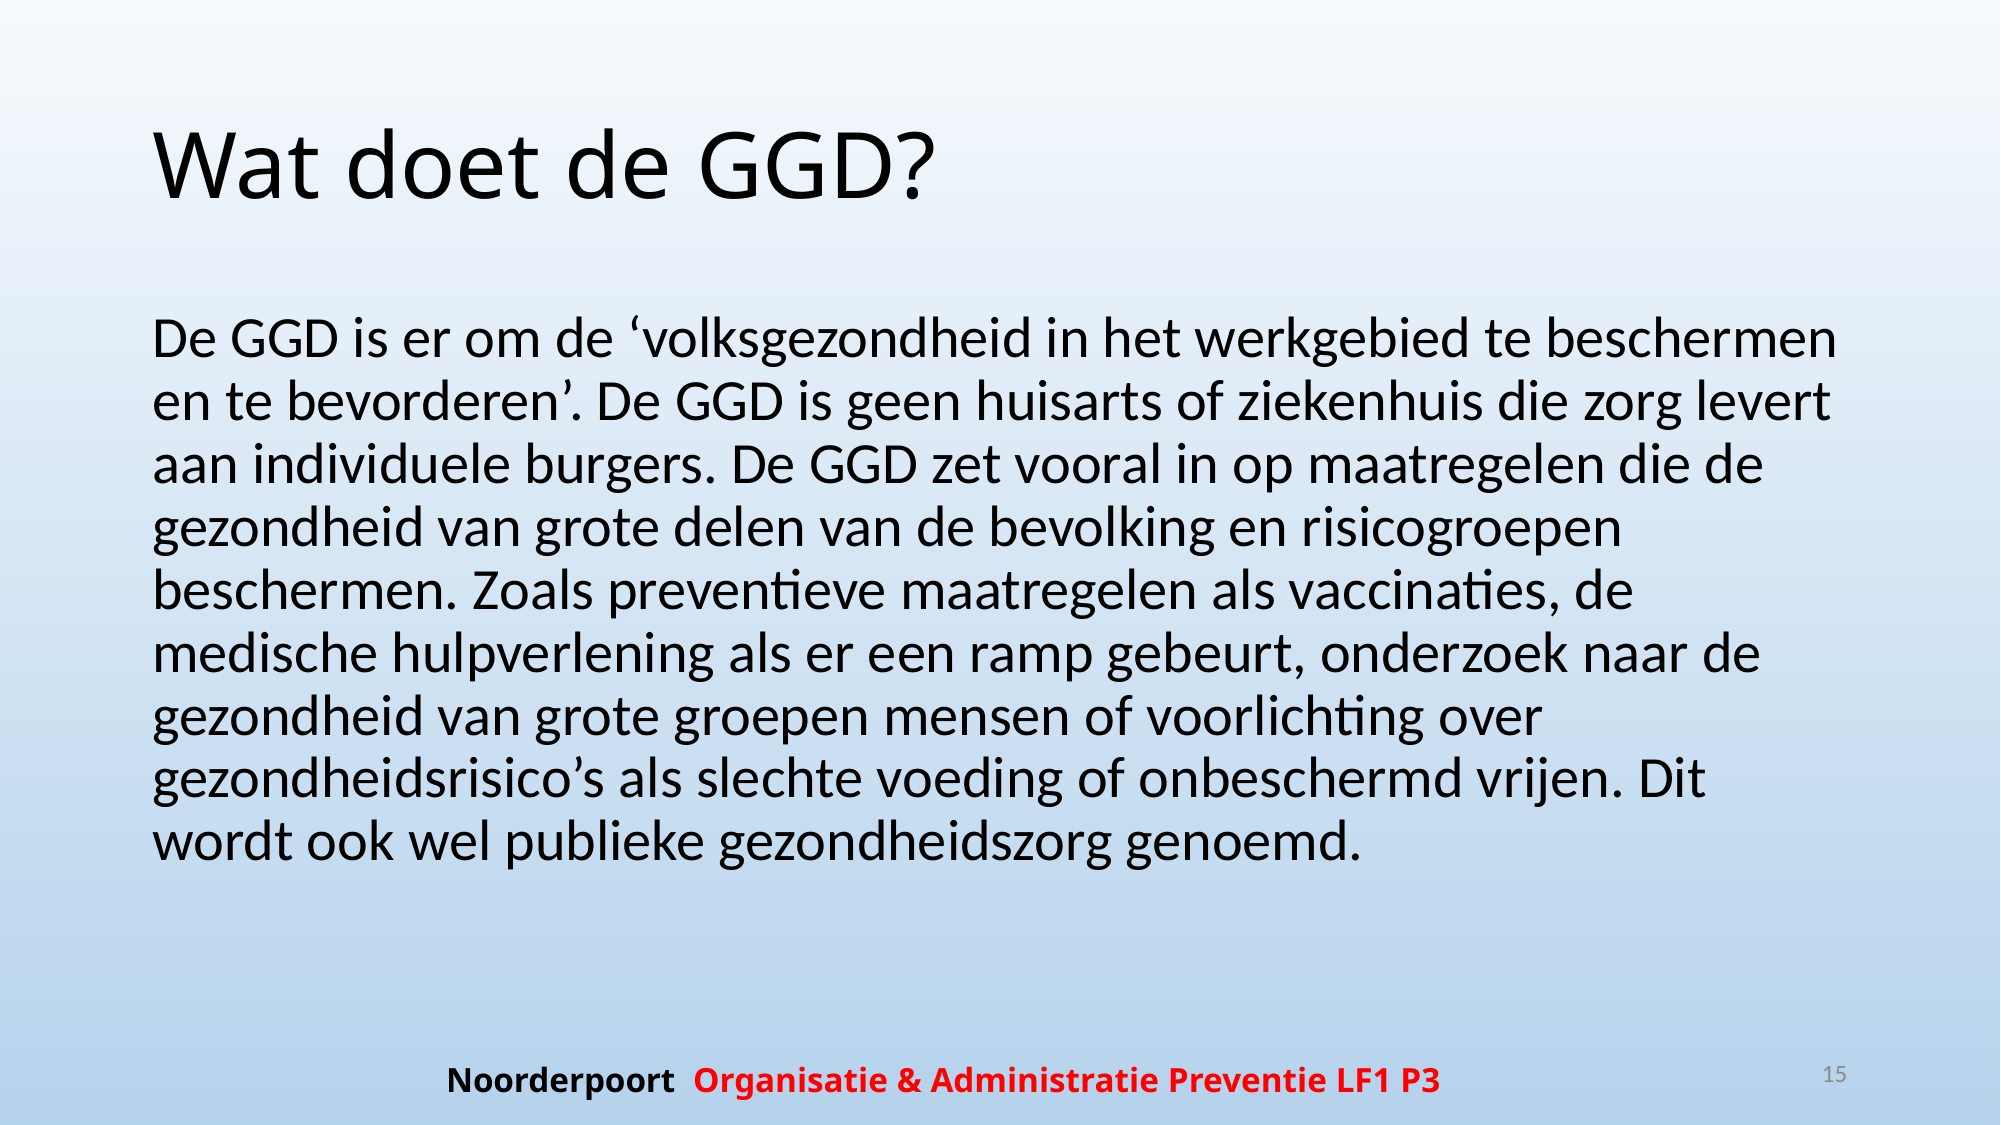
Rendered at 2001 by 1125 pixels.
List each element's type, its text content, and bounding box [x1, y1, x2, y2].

title Wat doet de GGD? [137, 59, 1863, 278]
list De GGD is er om de ‘volksgezondheid in het werkgebied te beschermen en te bevorderen’. De GGD is geen huisarts of ziekenhuis die zorg levert aan individuele burgers. De GGD zet vooral in op maatregelen die de gezondheid van grote delen van de bevolking en risicogroepen beschermen. Zoals preventieve maatregelen als vaccinaties, de medische hulpverlening als er een ramp gebeurt, onderzoek naar de gezondheid van grote groepen mensen of voorlichting over gezondheidsrisico’s als slechte voeding of onbeschermd vrijen. Dit wordt ook wel publieke gezondheidszorg genoemd. [137, 299, 1863, 1014]
slide_number 15 [1412, 1042, 1863, 1103]
footer Noorderpoort Organisatie & Administratie Preventie LF1 P3 [197, 1048, 1717, 1109]
